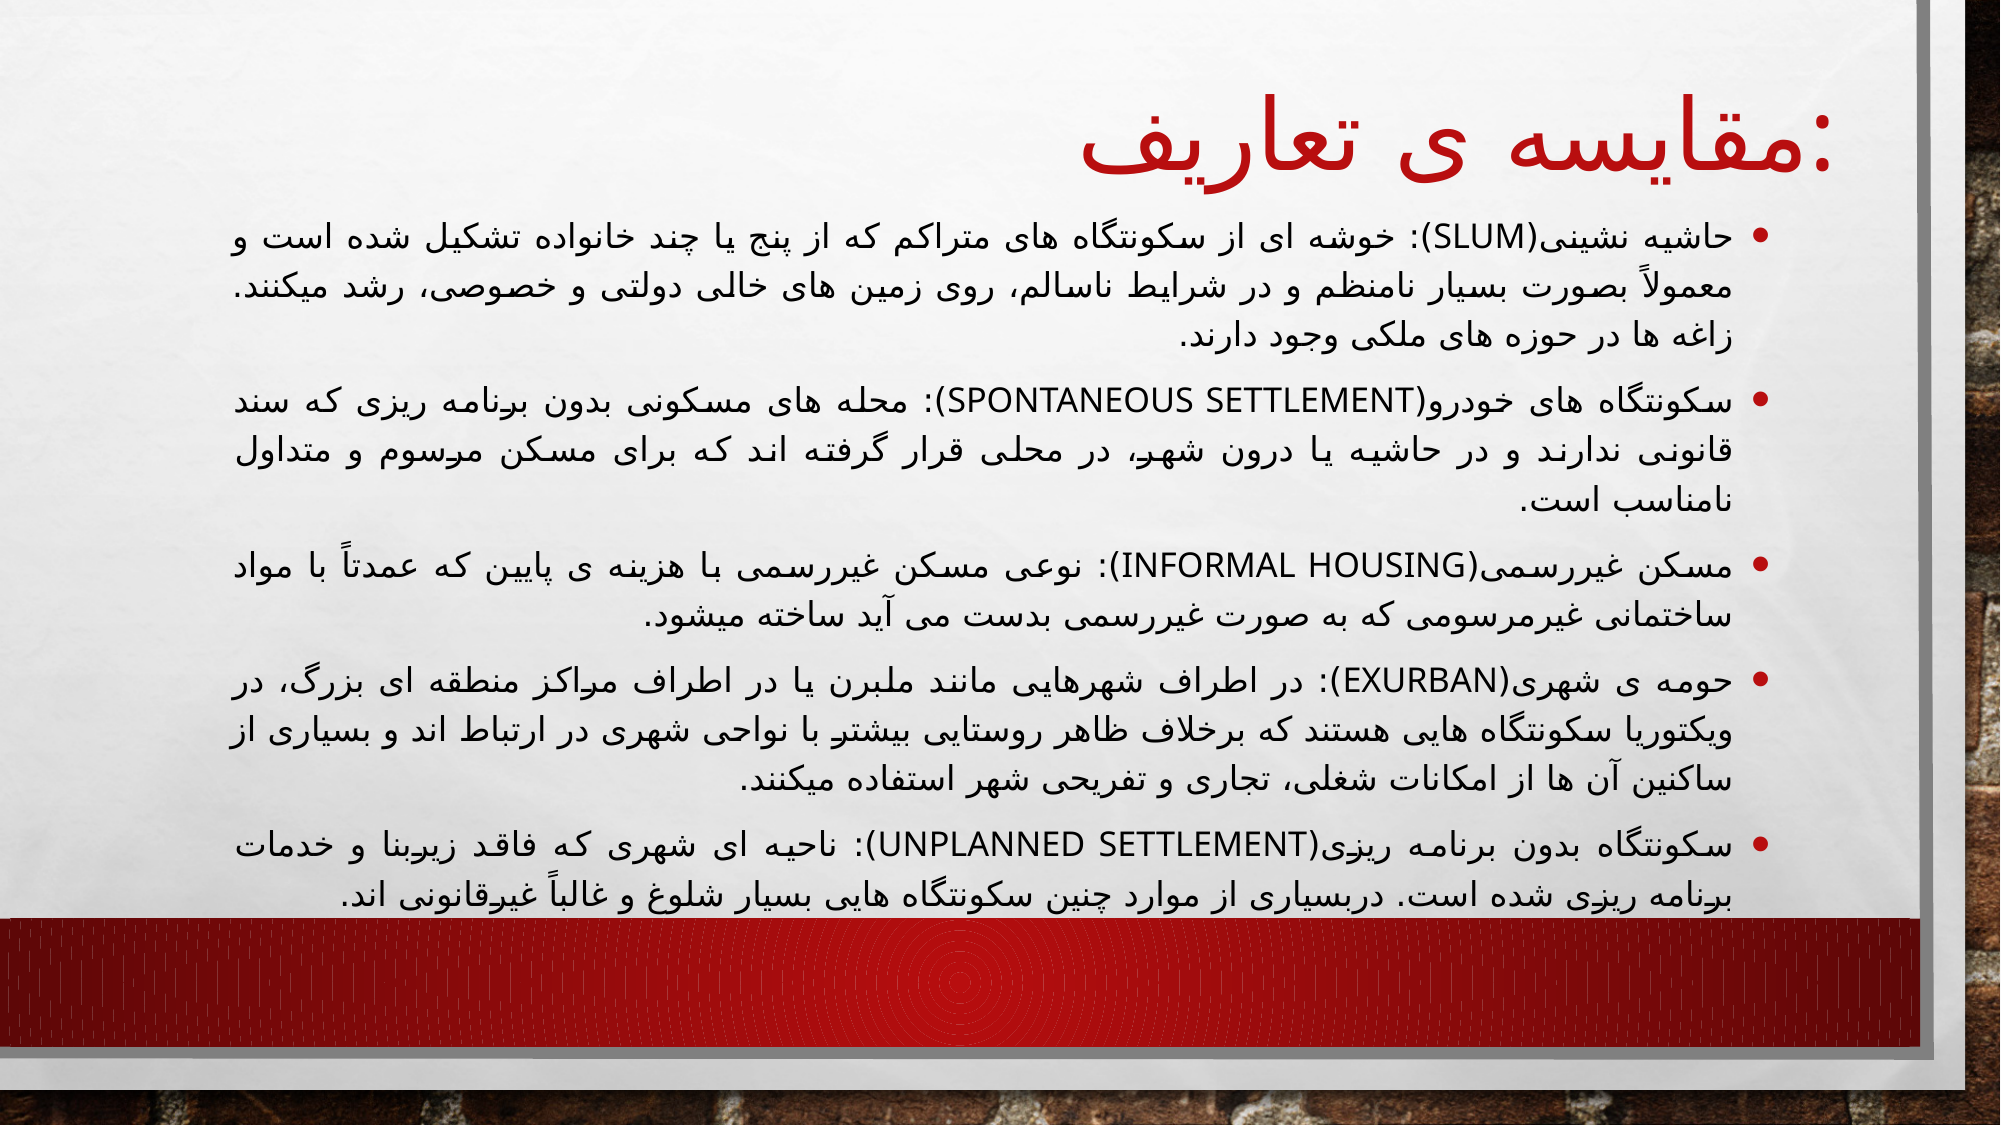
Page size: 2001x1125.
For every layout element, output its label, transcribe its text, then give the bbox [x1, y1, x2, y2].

title مقایسه ی تعاریف: [146, 43, 1852, 233]
list حاشیه نشینی(Slum): خوشه ای از سکونتگاه های متراکم که از پنج یا چند خانواده تشکیل شده است و معمولاً بصورت بسیار نامنظم و در شرایط ناسالم، روی زمین های خالی دولتی و خصوصی، رشد میکنند. زاغه ها در حوزه های ملکی وجود دارند. سکونتگاه های خودرو(Spontaneous Settlement): محله های مسکونی بدون برنامه ریزی که سند قانونی ندارند و در حاشیه یا درون شهر، در محلی قرار گرفته اند که برای مسکن مرسوم و متداول نامناسب است. مسکن غیررسمی(Informal Housing): نوعی مسکن غیررسمی با هزینه ی پایین که عمدتاً با مواد ساختمانی غیرمرسومی که به صورت غیررسمی بدست می آید ساخته میشود. حومه ی شهری(Exurban): در اطراف شهرهایی مانند ملبرن یا در اطراف مراکز منطقه ای بزرگ، در ویکتوریا سکونتگاه هایی هستند که برخلاف ظاهر روستایی بیشتر با نواحی شهری در ارتباط اند و بسیاری از ساکنین آن ها از امکانات شغلی، تجاری و تفریحی شهر استفاده میکنند. سکونتگاه بدون برنامه ریزی(Unplanned Settlement): ناحیه ای شهری که فاقد زیربنا و خدمات برنامه ریزی شده است. دربسیاری از موارد چنین سکونتگاه هایی بسیار شلوغ و غالباً غیرقانونی اند. [215, 196, 1782, 922]
picture [0, 0, 2000, 1125]
